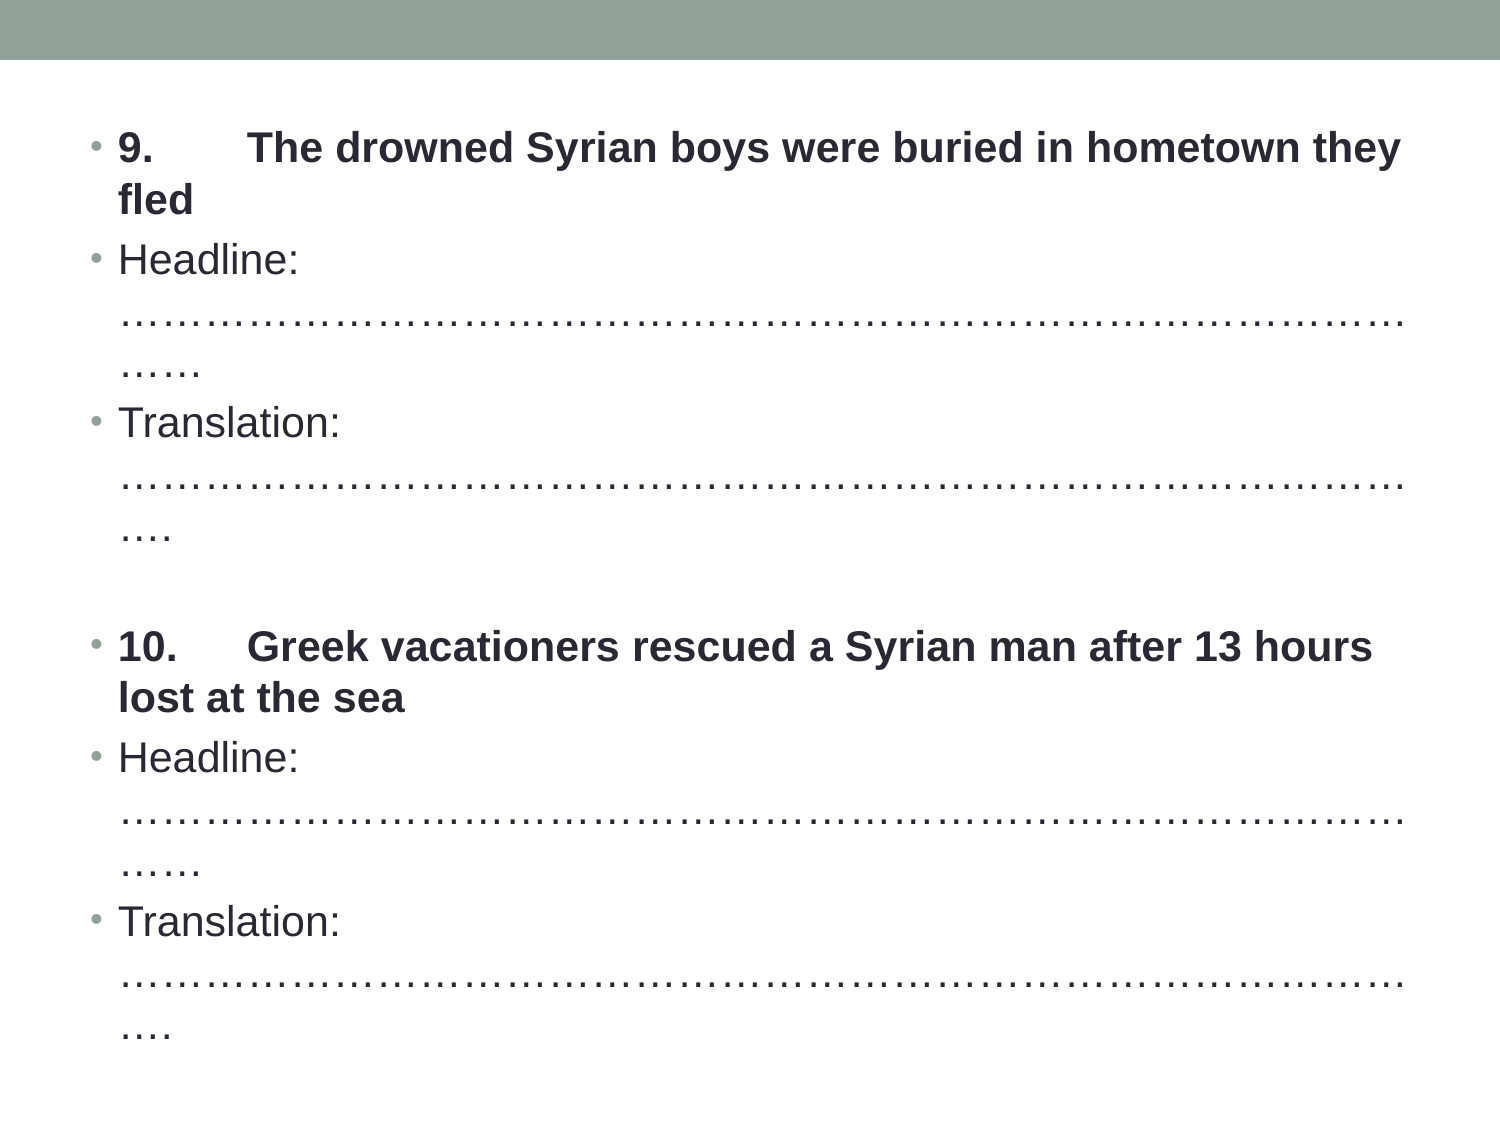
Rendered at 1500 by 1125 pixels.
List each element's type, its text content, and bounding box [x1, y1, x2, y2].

list 9. The drowned Syrian boys were buried in hometown they fled Headline: …………………………………………………………………………………… Translation: …………………………………………………………………………………. 10. Greek vacationers rescued a Syrian man after 13 hours lost at the sea Headline: …………………………………………………………………………………… Translation: …………………………………………………………………………………. [75, 112, 1425, 1063]
